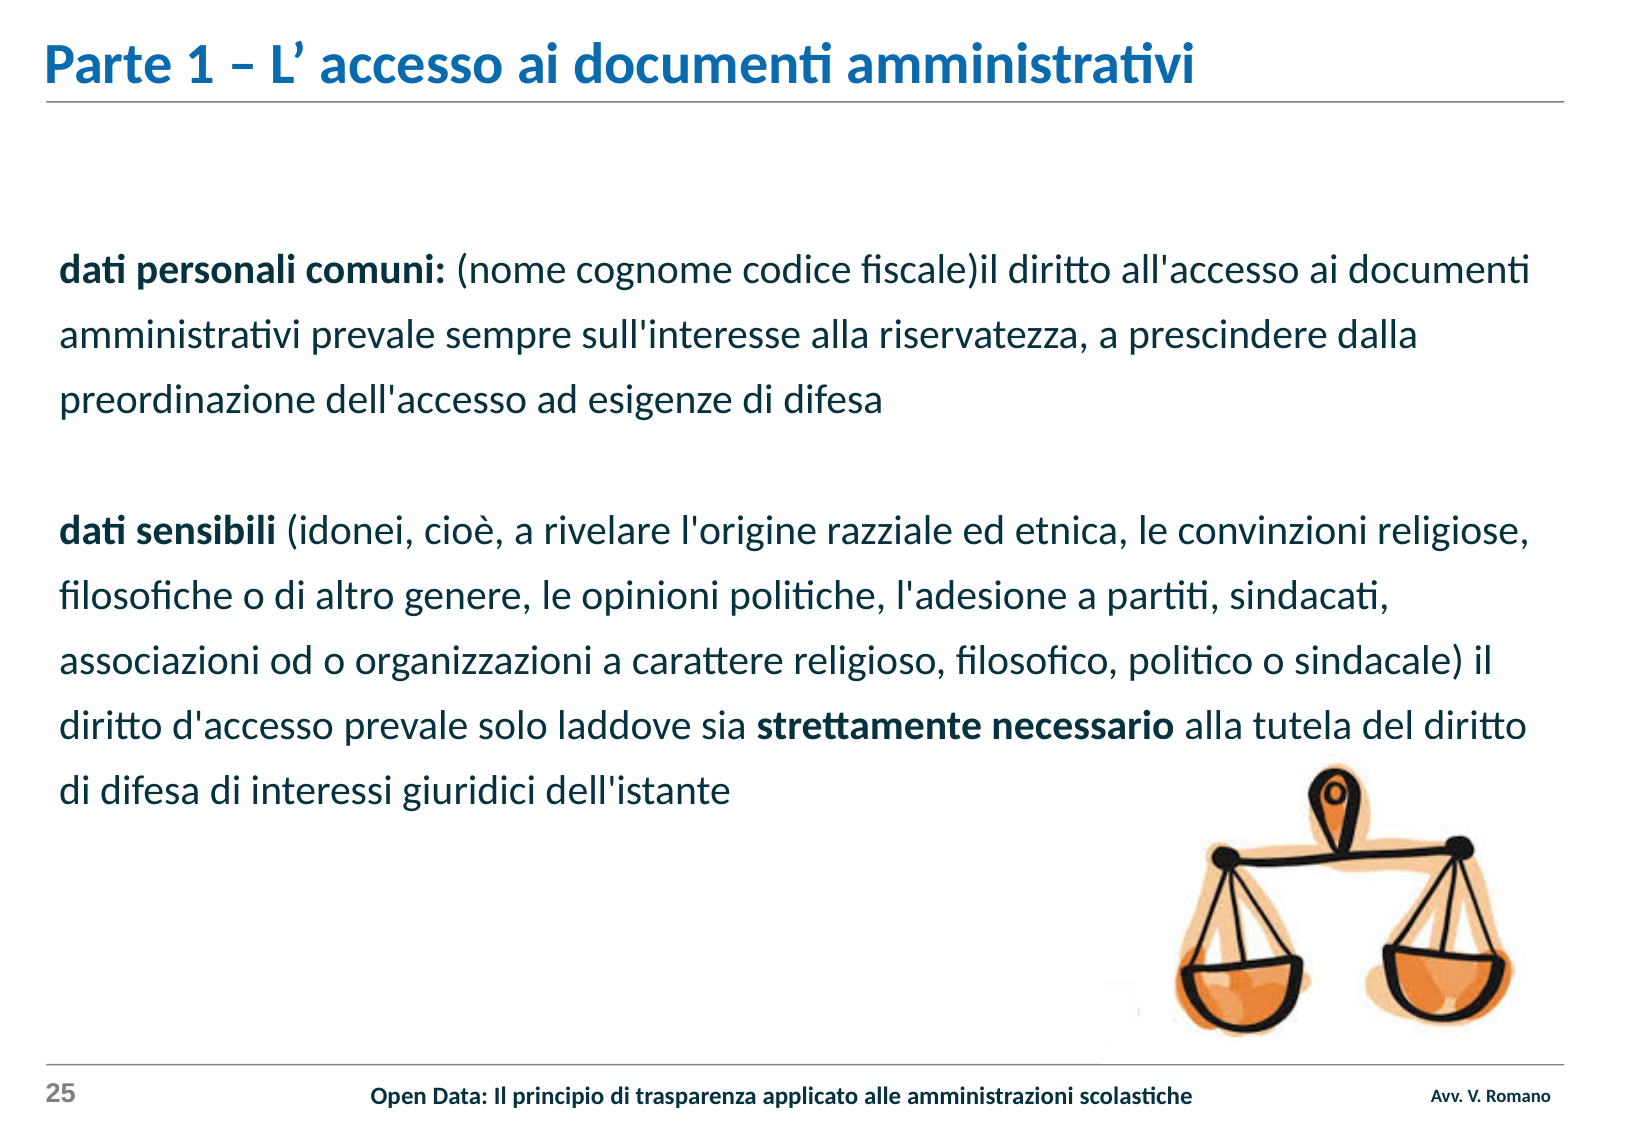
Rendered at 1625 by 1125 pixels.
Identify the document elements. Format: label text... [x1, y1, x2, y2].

text_box Parte 1 – L’ accesso ai documenti amministrativi [44, 24, 1561, 91]
picture [1101, 739, 1589, 1065]
text_box dati personali comuni: (nome cognome codice fiscale)il diritto all'accesso ai documenti amministrativi prevale sempre sull'interesse alla riservatezza, a prescindere dalla preordinazione dell'accesso ad esigenze di difesa dati sensibili (idonei, cioè, a rivelare l'origine razziale ed etnica, le convinzioni religiose, filosofiche o di altro genere, le opinioni politiche, l'adesione a partiti, sindacati, associazioni od o organizzazioni a carattere religioso, filosofico, politico o sindacale) il diritto d'accesso prevale solo laddove sia strettamente necessario alla tutela del diritto di difesa di interessi giuridici dell'istante [44, 219, 1561, 852]
